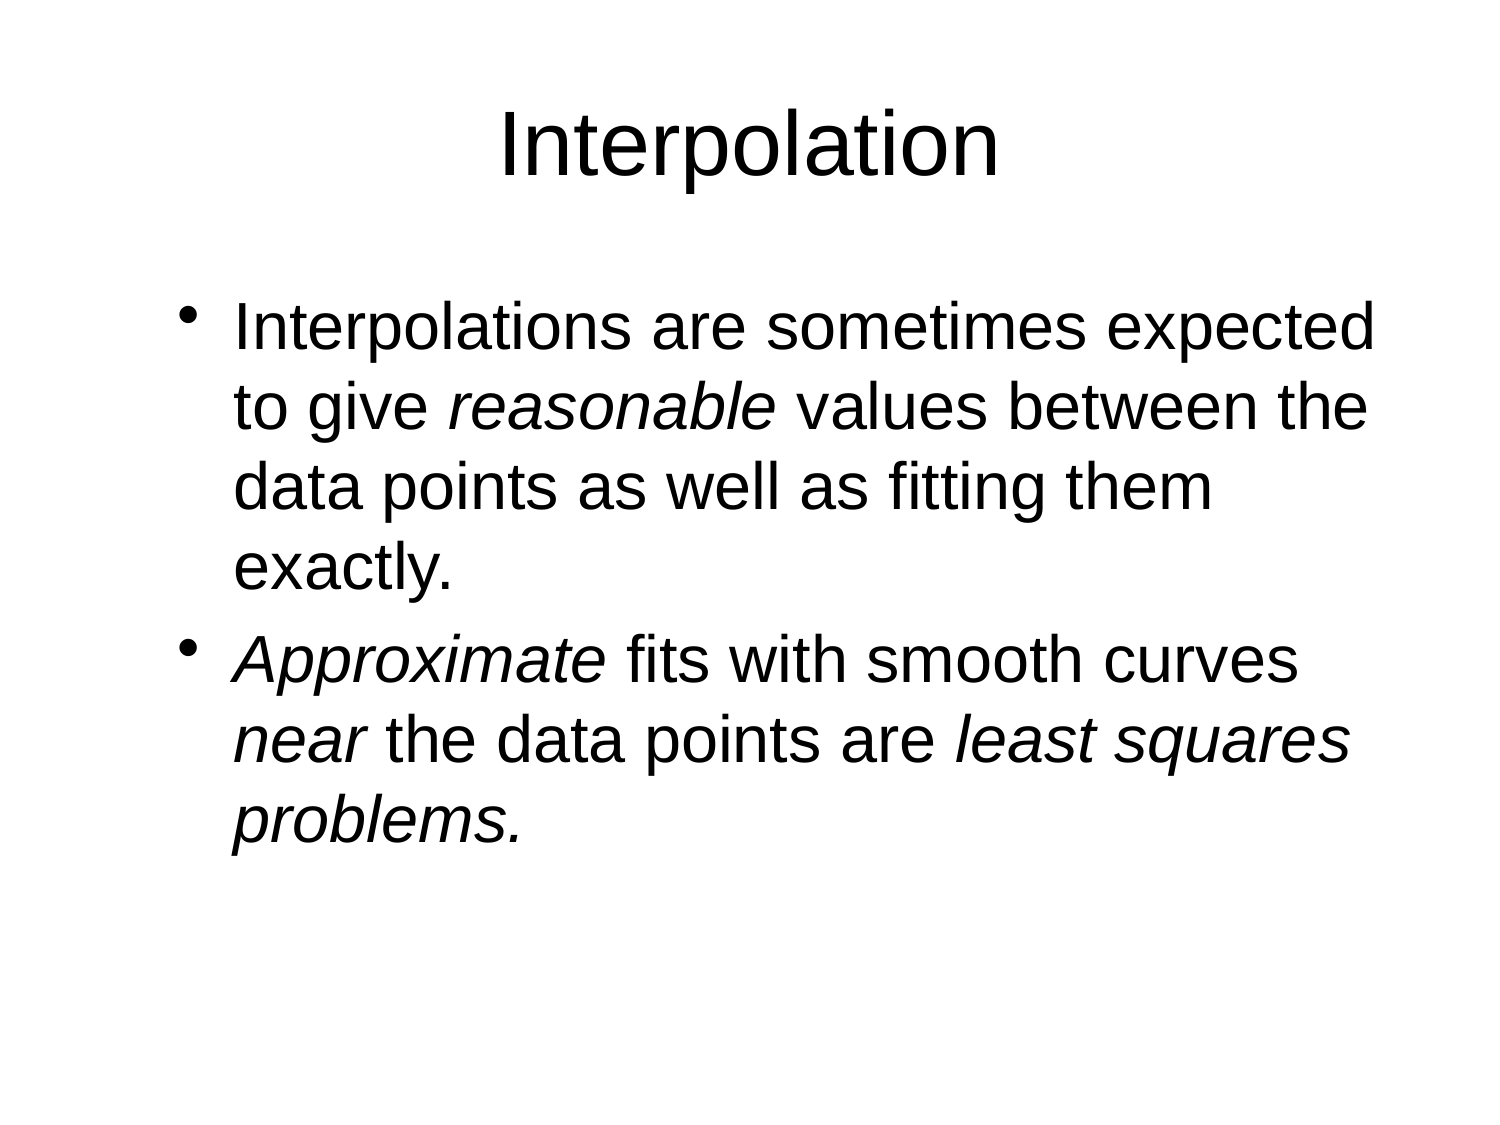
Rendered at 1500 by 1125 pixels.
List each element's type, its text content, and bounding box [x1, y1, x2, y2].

title Interpolation [74, 44, 1426, 233]
list Interpolations are sometimes expected to give reasonable values between the data points as well as fitting them exactly. Approximate fits with smooth curves near the data points are least squares problems. [162, 274, 1438, 1001]
